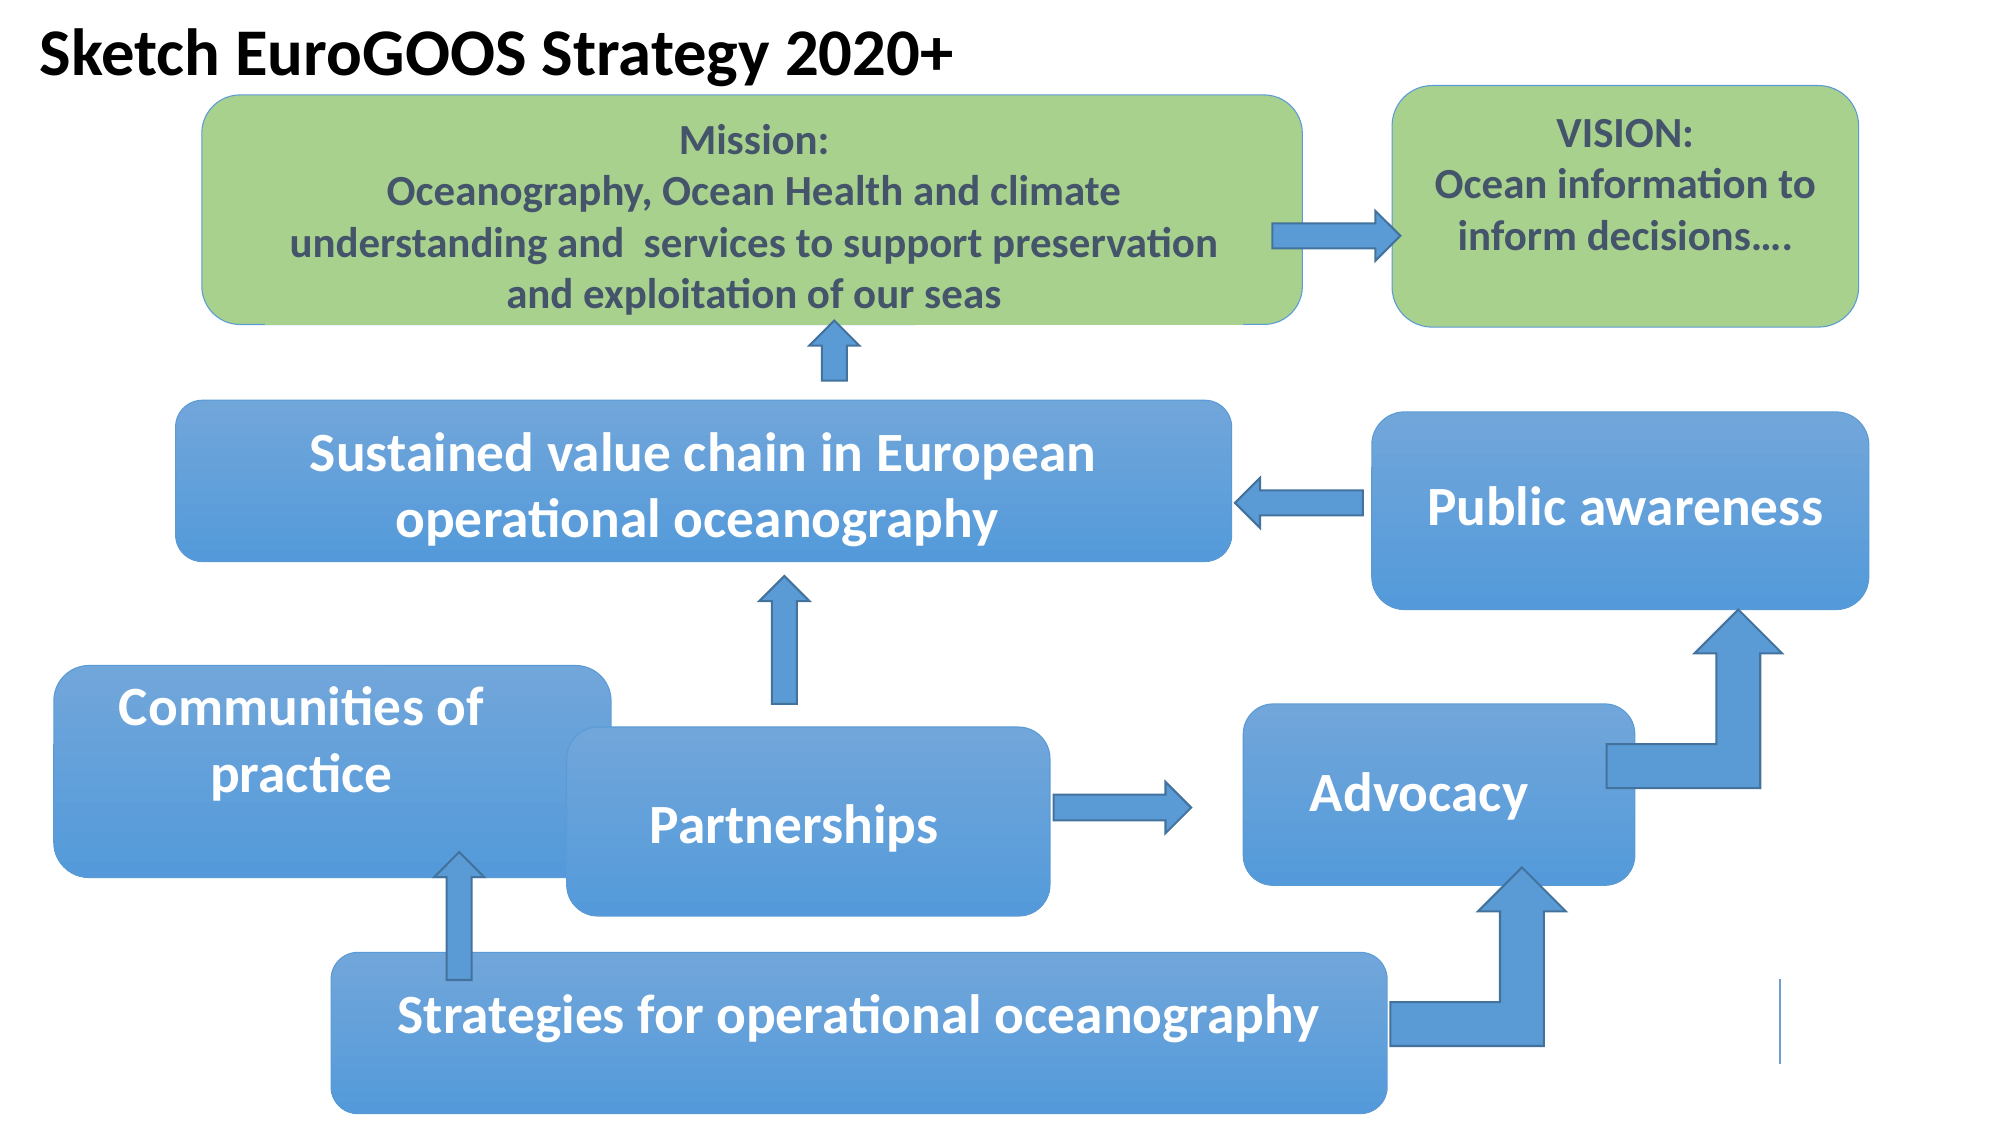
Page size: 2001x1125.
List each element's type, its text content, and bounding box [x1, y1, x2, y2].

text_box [53, 85, 1947, 1121]
text_box Sketch EuroGOOS Strategy 2020+ [24, 1, 1451, 97]
